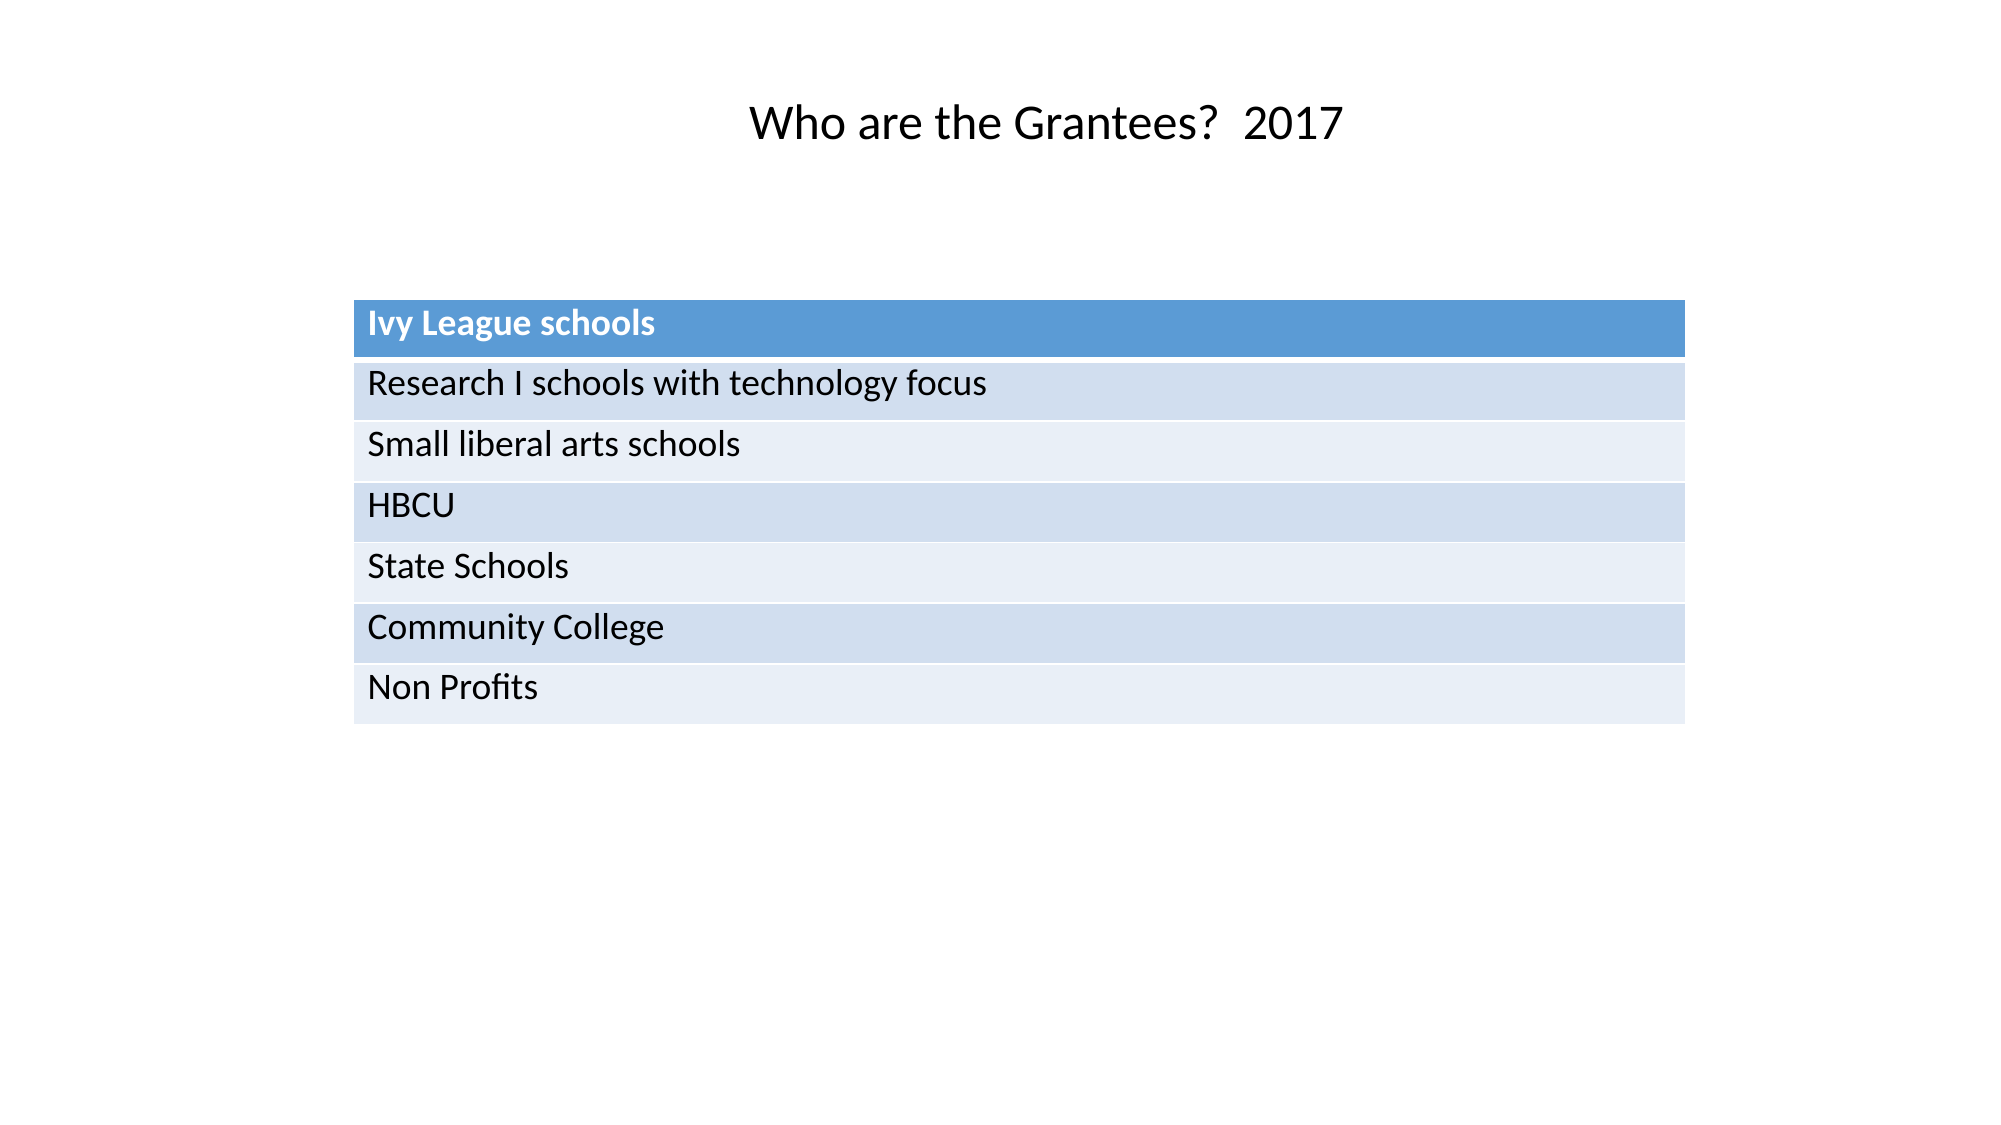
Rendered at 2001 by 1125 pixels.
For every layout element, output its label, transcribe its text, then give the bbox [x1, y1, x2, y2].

table_cell Community College [354, 604, 1685, 663]
table_cell Small liberal arts schools [354, 422, 1685, 481]
table_header Ivy League schools [354, 300, 1685, 357]
table_cell Non Profits [354, 665, 1685, 724]
table_cell State Schools [354, 543, 1685, 602]
table_cell Research I schools with technology focus [354, 363, 1685, 420]
table_cell HBCU [354, 483, 1685, 542]
text_box Who are the Grantees? 2017 [734, 81, 1385, 157]
